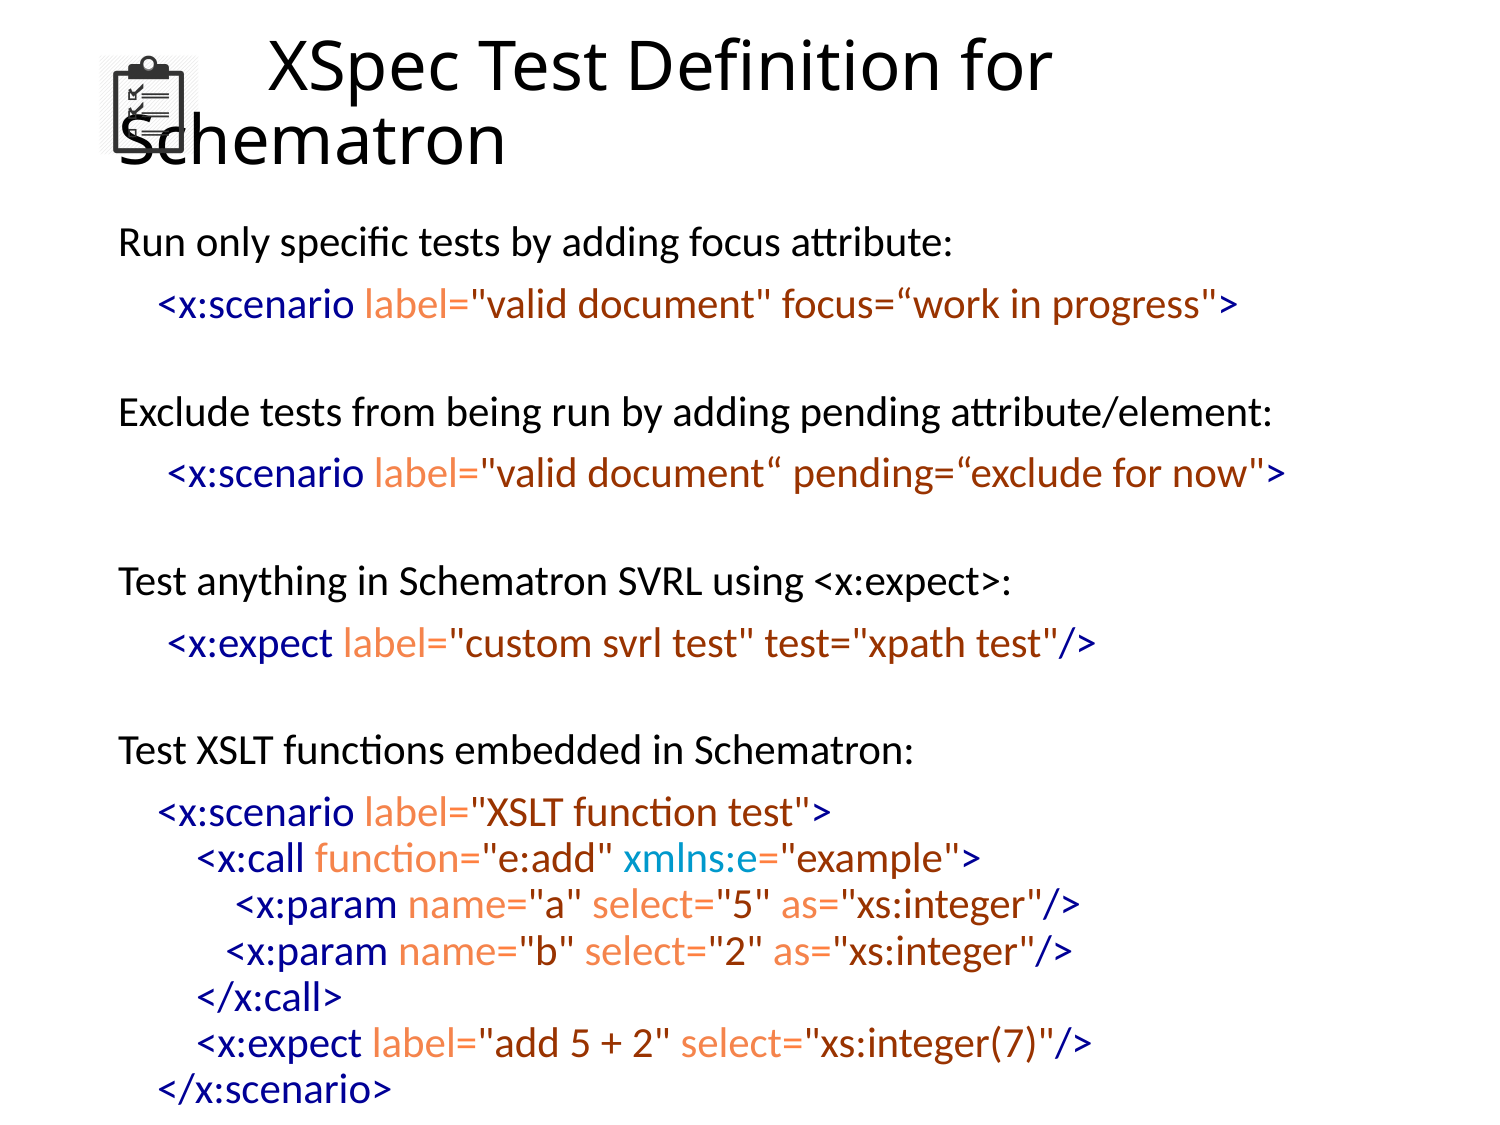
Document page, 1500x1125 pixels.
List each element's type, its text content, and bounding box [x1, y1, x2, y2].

picture [98, 54, 199, 155]
title XSpec Test Definition for Schematron [199, 59, 1397, 150]
list Run only specific tests by adding focus attribute: <x:scenario label="valid document" focus=“work in progress"> Exclude tests from being run by adding pending attribute/element: <x:scenario label="valid document“ pending=“exclude for now"> Test anything in Schematron SVRL using <x:expect>: <x:expect label="custom svrl test" test="xpath test"/> Test XSLT functions embedded in Schematron: <x:scenario label="XSLT function test"> <x:call function="e:add" xmlns:e="example"> <x:param name="a" select="5" as="xs:integer"/> <x:param name="b" select="2" as="xs:integer"/> </x:call> <x:expect label="add 5 + 2" select="xs:integer(7)"/> </x:scenario> [103, 212, 1397, 1125]
